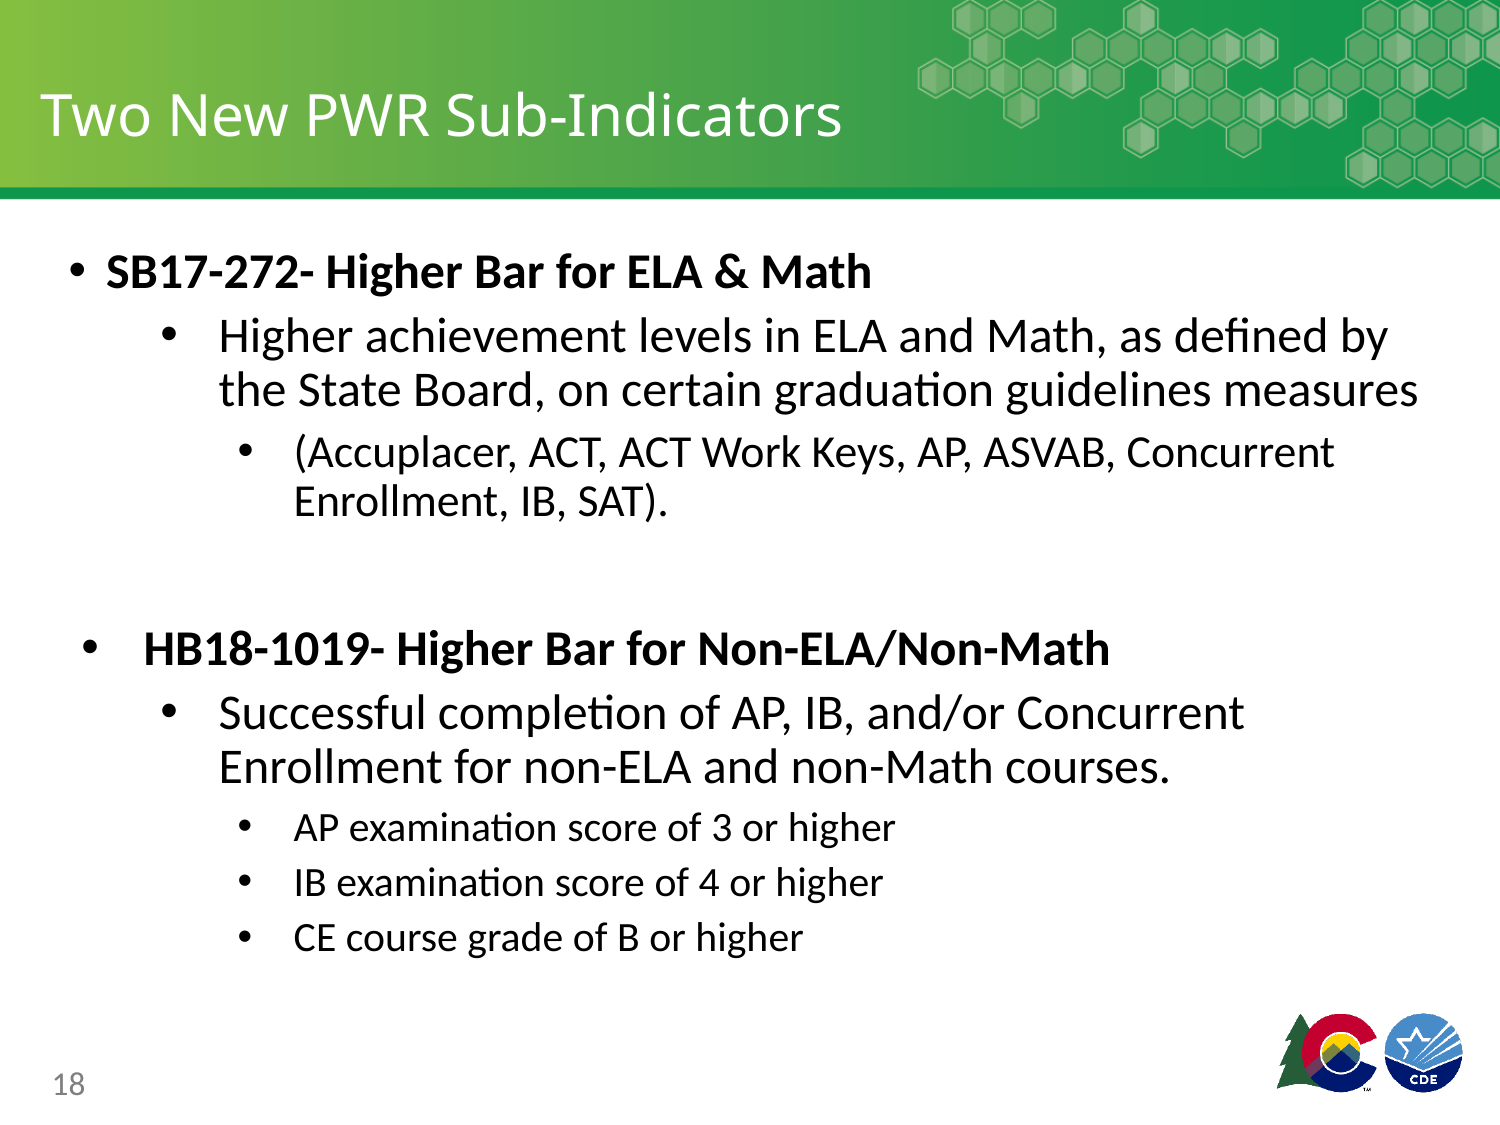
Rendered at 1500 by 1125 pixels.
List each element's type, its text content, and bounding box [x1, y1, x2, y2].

picture [0, 0, 1500, 200]
title Two New PWR Sub-Indicators [40, 69, 1038, 166]
picture [1275, 1012, 1463, 1093]
list SB17-272- Higher Bar for ELA & Math Higher achievement levels in ELA and Math, as defined by the State Board, on certain graduation guidelines measures (Accuplacer, ACT, ACT Work Keys, AP, ASVAB, Concurrent Enrollment, IB, SAT). HB18-1019- Higher Bar for Non-ELA/Non-Math Successful completion of AP, IB, and/or Concurrent Enrollment for non-ELA and non-Math courses. AP examination score of 3 or higher IB examination score of 4 or higher CE course grade of B or higher [68, 245, 1432, 1006]
slide_number 18 [36, 1054, 375, 1115]
